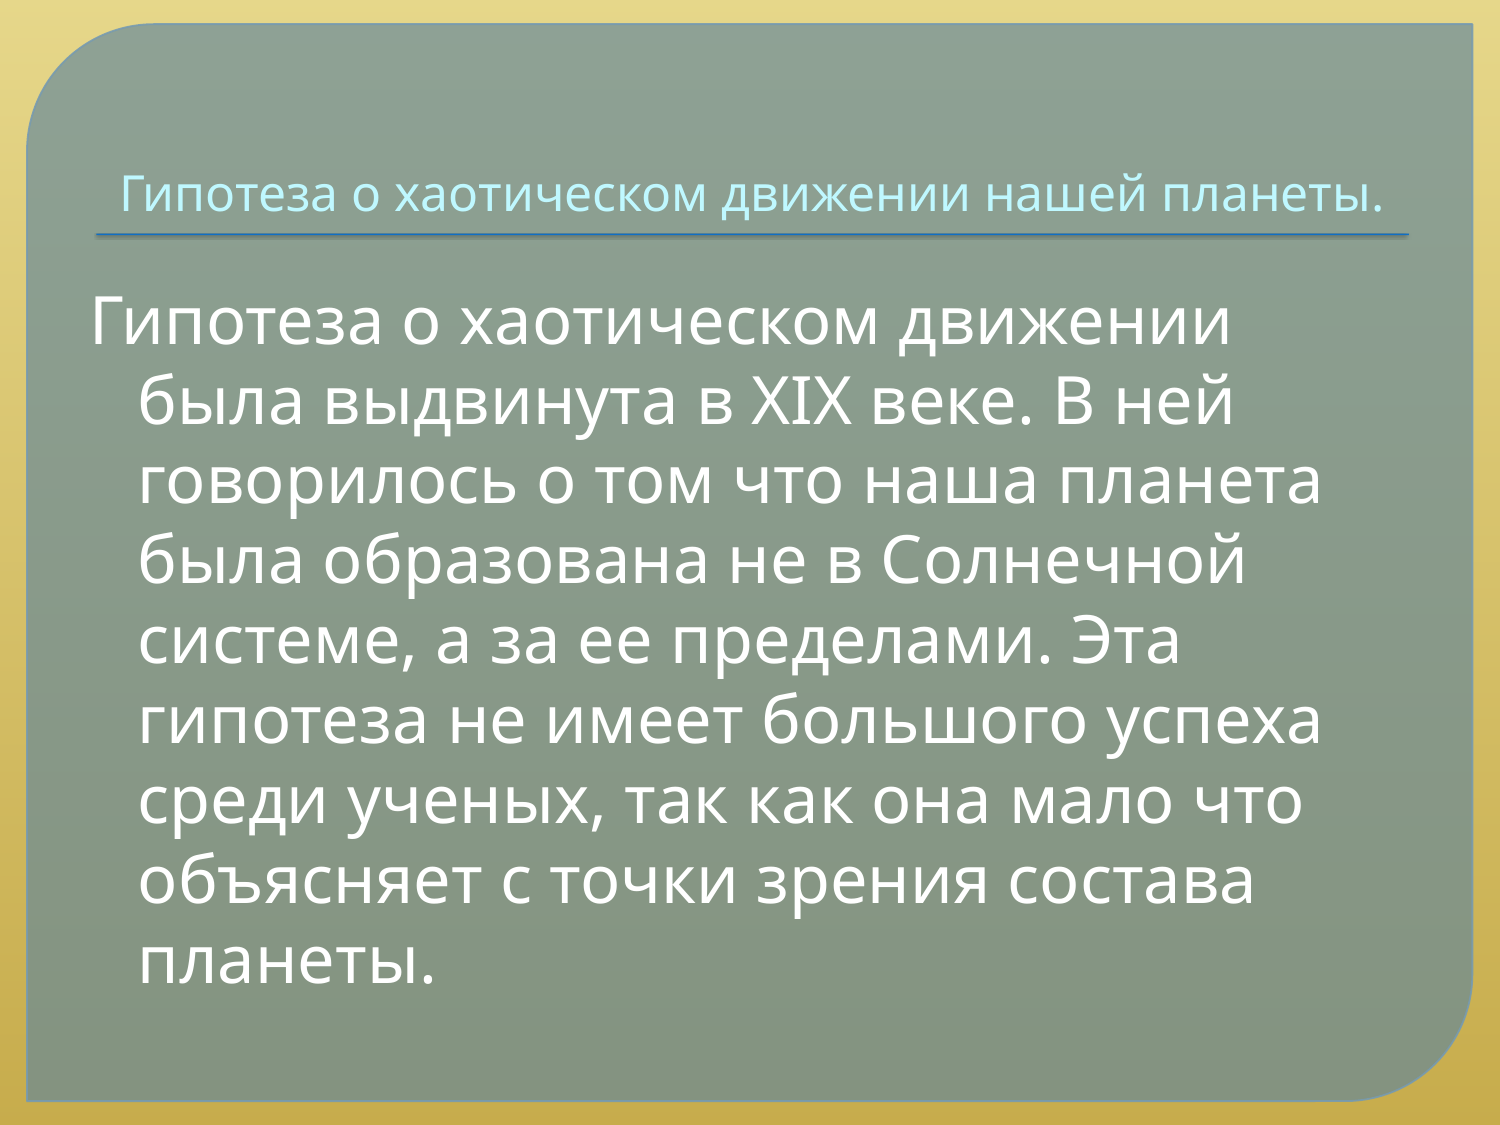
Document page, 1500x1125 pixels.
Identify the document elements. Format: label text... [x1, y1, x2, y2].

list Гипотеза о хаотическом движении была выдвинута в ХІХ веке. В ней говорилось о том что наша планета была образована не в Солнечной системе, а за ее пределами. Эта гипотеза не имеет большого успеха среди ученых, так как она мало что объясняет с точки зрения состава планеты. [75, 270, 1425, 1013]
title Гипотеза о хаотическом движении нашей планеты. [75, 41, 1425, 230]
